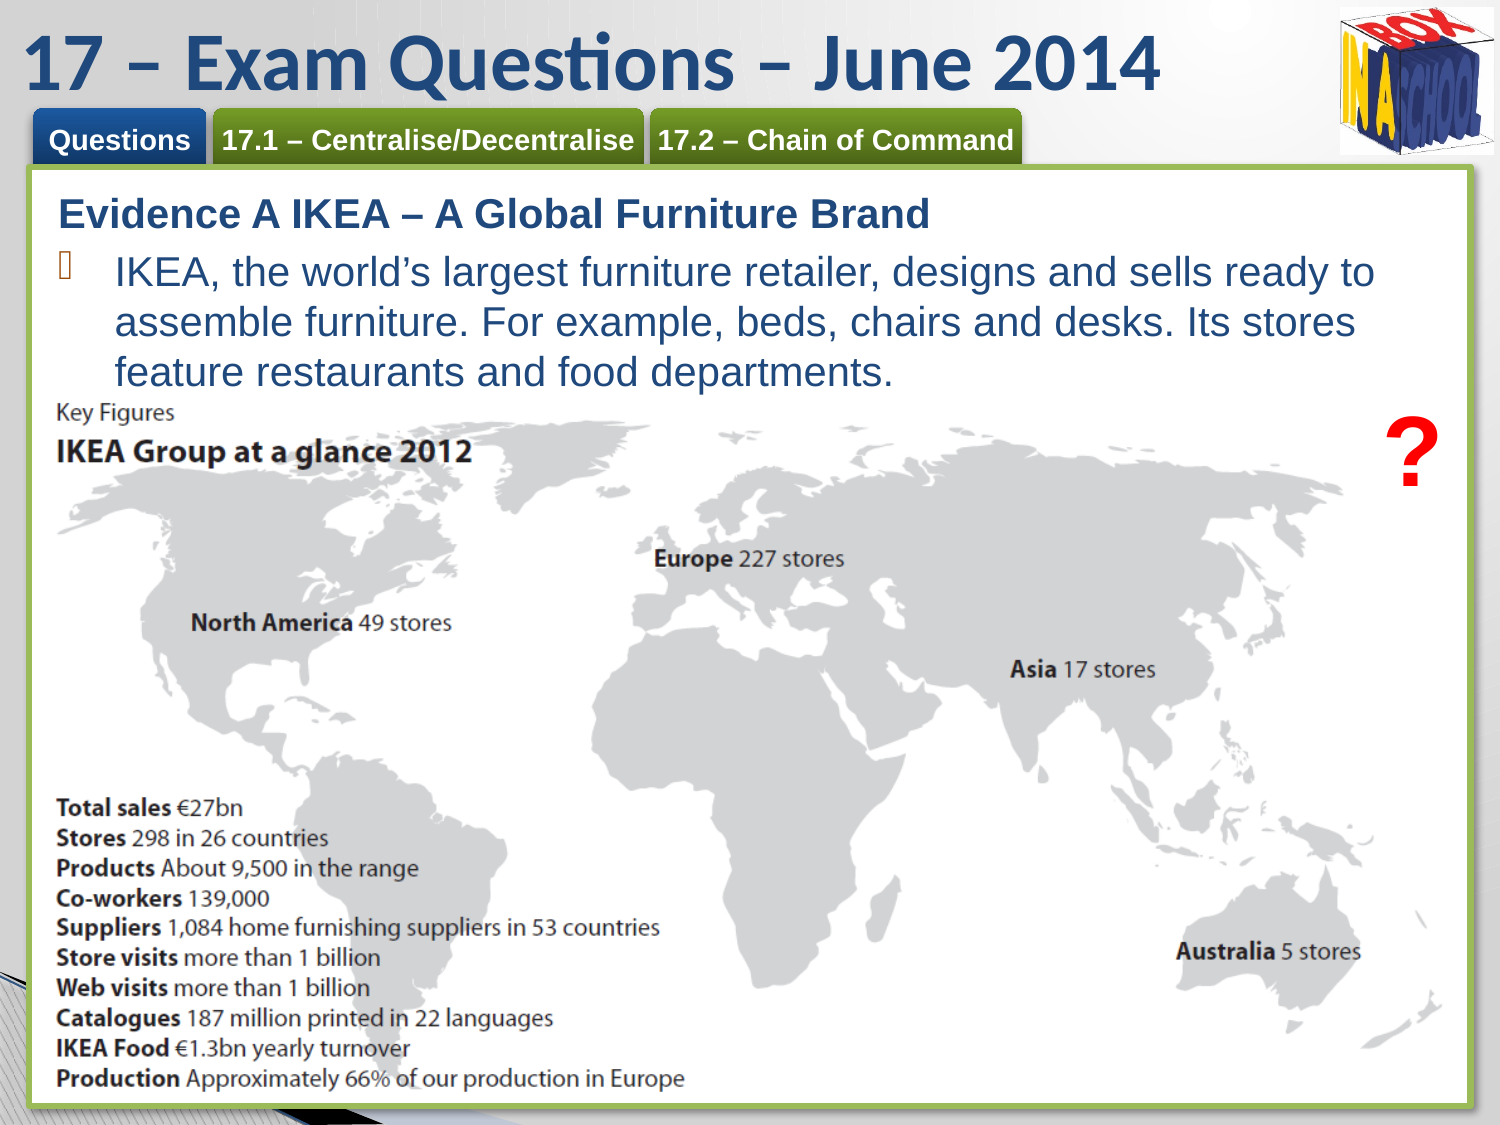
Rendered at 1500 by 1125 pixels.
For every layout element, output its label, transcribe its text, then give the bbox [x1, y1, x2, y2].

picture [281, 1114, 303, 1125]
title 17 – Exam Questions – June 2014 [5, 11, 1270, 102]
picture [1340, 7, 1495, 155]
picture [48, 396, 1448, 1092]
text_box ? [1367, 378, 1459, 514]
text_box Evidence A IKEA – A Global Furniture Brand IKEA, the world’s largest furniture retailer, designs and sells ready to assemble furniture. For example, beds, chairs and desks. Its stores feature restaurants and food departments. [43, 179, 1447, 402]
